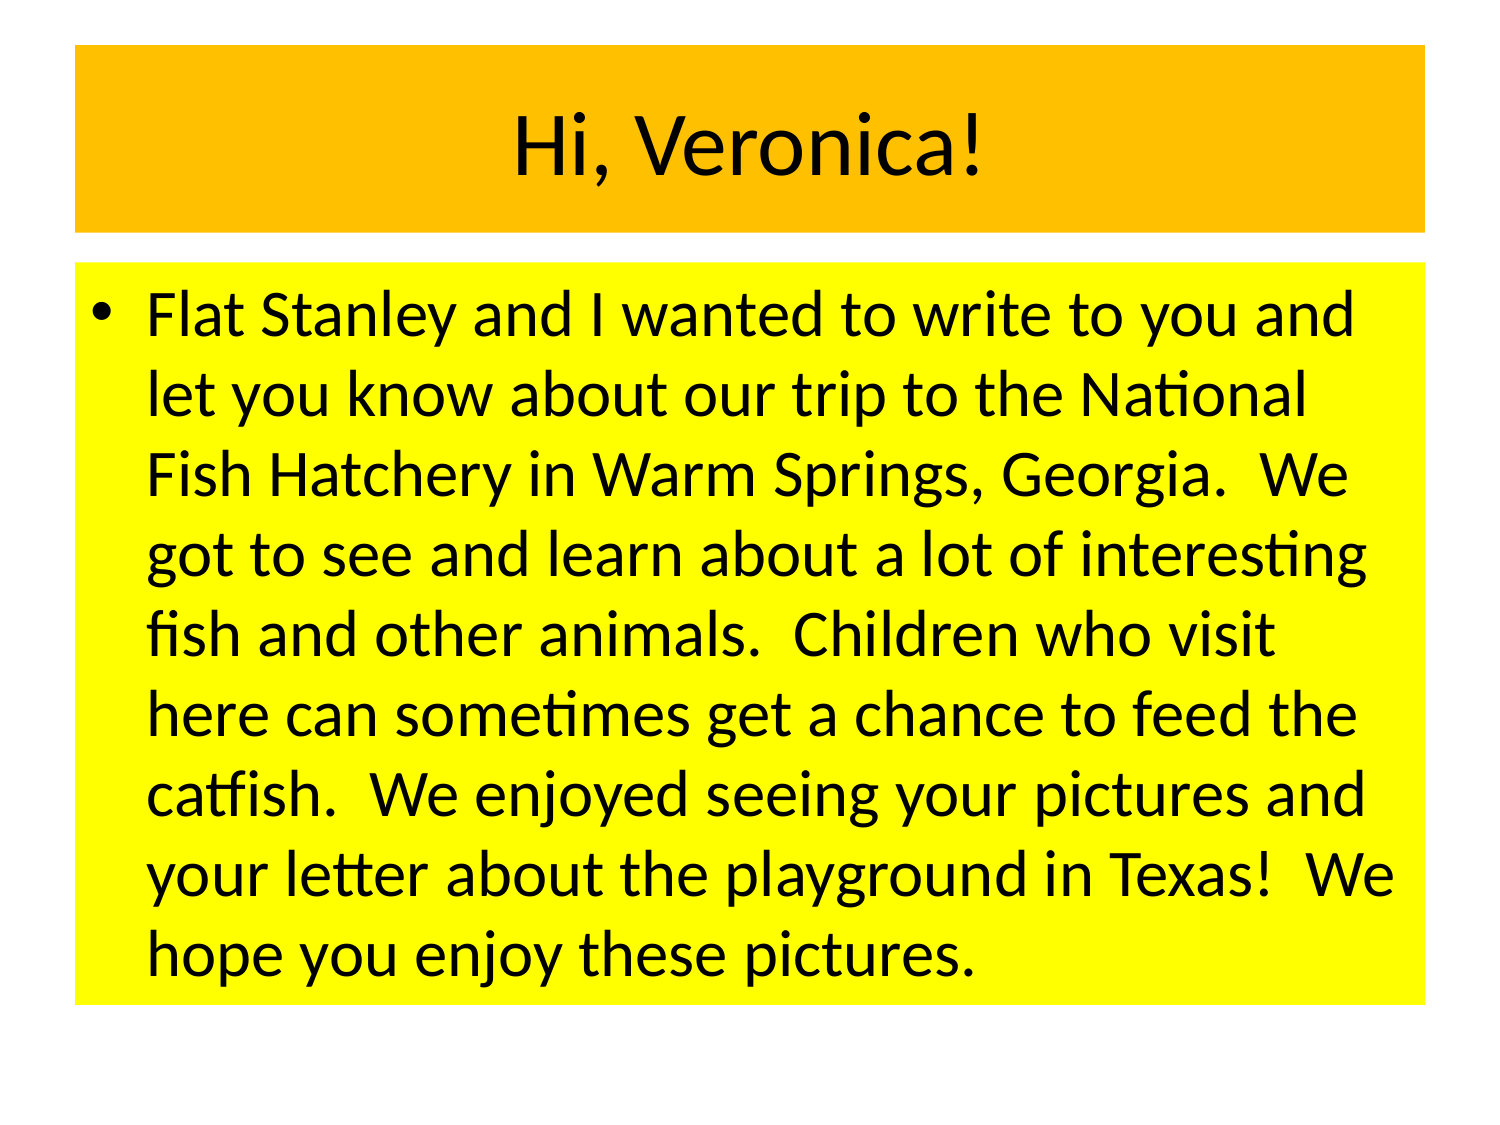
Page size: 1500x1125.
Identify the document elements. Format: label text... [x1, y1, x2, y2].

title Hi, Veronica! [75, 45, 1425, 233]
list Flat Stanley and I wanted to write to you and let you know about our trip to the National Fish Hatchery in Warm Springs, Georgia. We got to see and learn about a lot of interesting fish and other animals. Children who visit here can sometimes get a chance to feed the catfish. We enjoyed seeing your pictures and your letter about the playground in Texas! We hope you enjoy these pictures. [75, 262, 1425, 1005]
